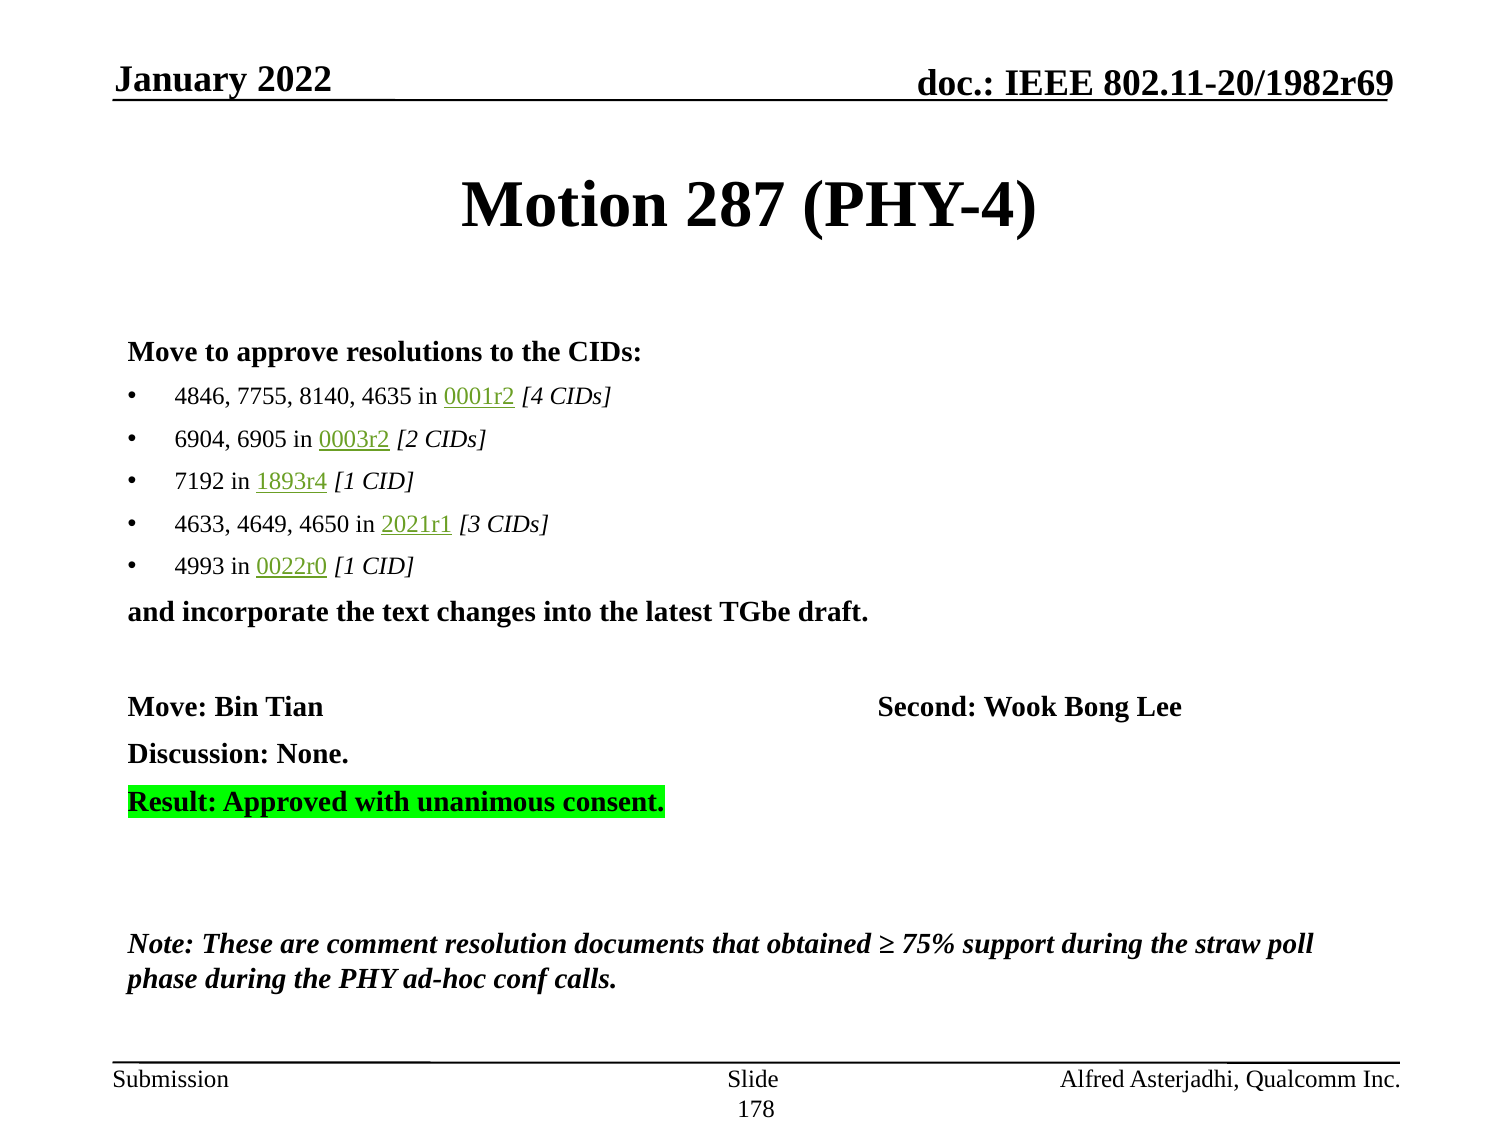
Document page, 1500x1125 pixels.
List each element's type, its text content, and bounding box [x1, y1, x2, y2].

title Motion 287 (PHY-4) [112, 112, 1388, 288]
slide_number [114, 54, 423, 100]
list Move to approve resolutions to the CIDs: 4846, 7755, 8140, 4635 in 0001r2 [4 CIDs] 6904, 6905 in 0003r2 [2 CIDs] 7192 in 1893r4 [1 CID] 4633, 4649, 4650 in 2021r1 [3 CIDs] 4993 in 0022r0 [1 CID] and incorporate the text changes into the latest TGbe draft. Move: Bin Tian Second: Wook Bong Lee Discussion: None. Result: Approved with unanimous consent. Note: These are comment resolution documents that obtained ≥ 75% support during the straw poll phase during the PHY ad-hoc conf calls. [112, 324, 1388, 1063]
footer Alfred Asterjadhi, Qualcomm Inc. [878, 1061, 1402, 1093]
slide_number Slide 178 [712, 1061, 800, 1123]
